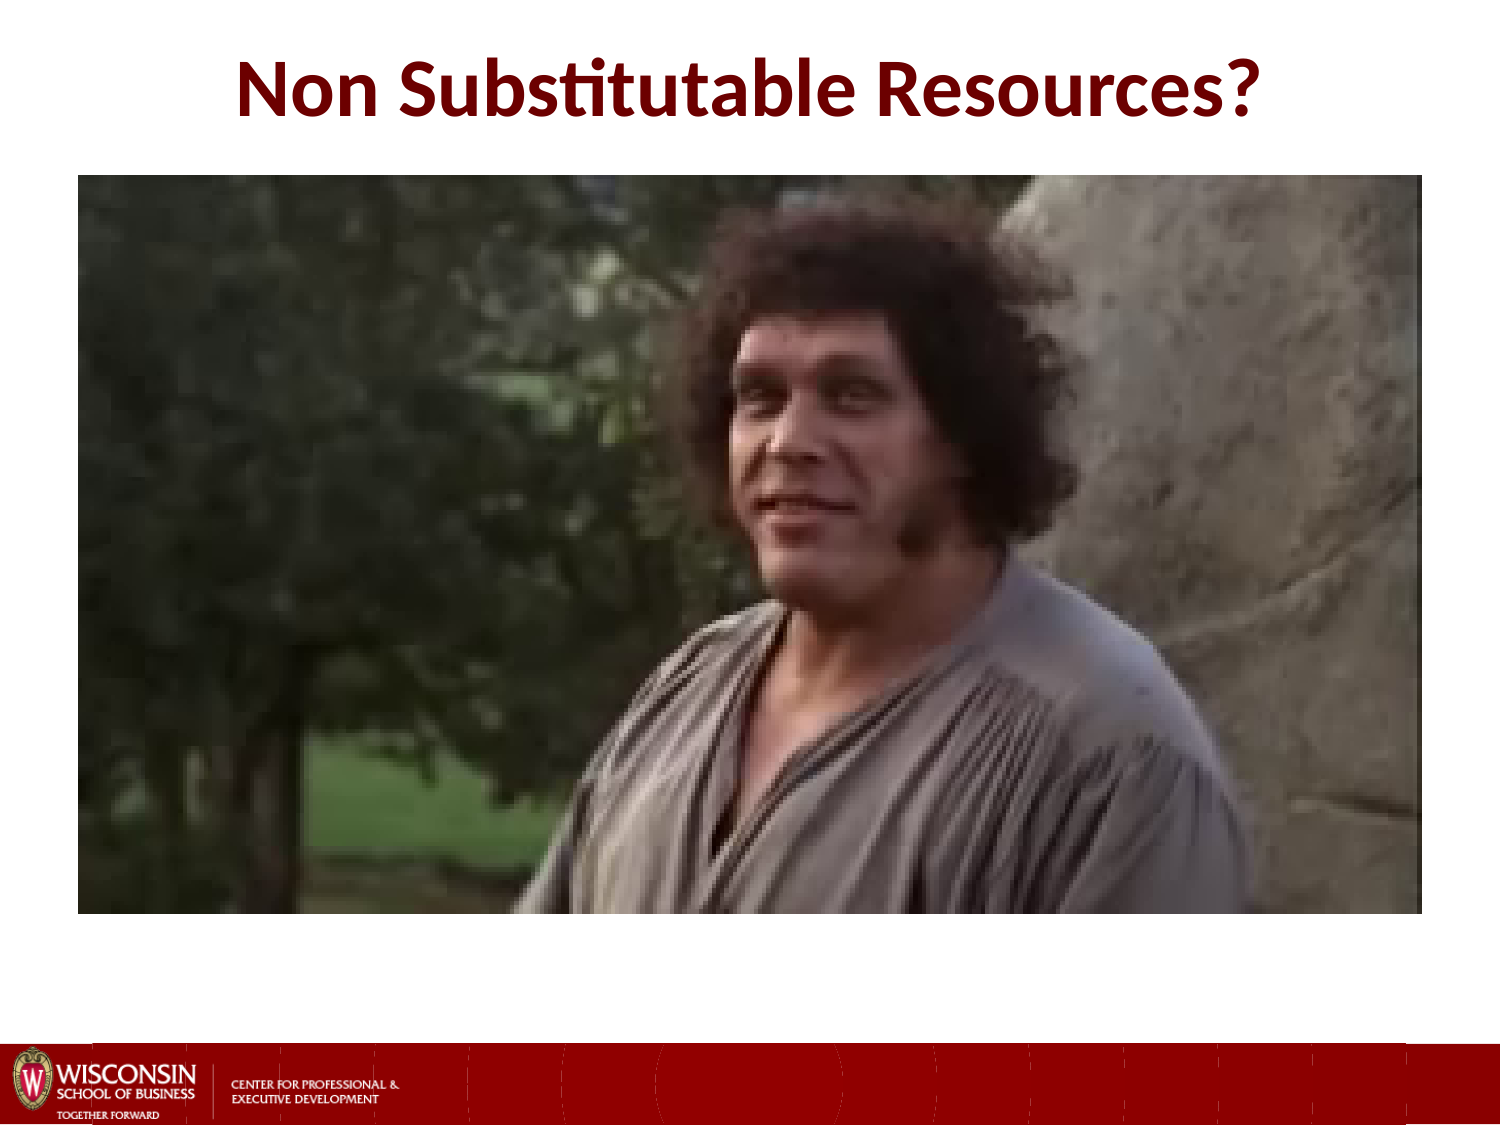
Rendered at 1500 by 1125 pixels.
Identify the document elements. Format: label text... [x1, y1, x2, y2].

picture [12, 1046, 400, 1120]
title Non Substitutable Resources? [75, 0, 1425, 177]
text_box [77, 174, 1423, 915]
